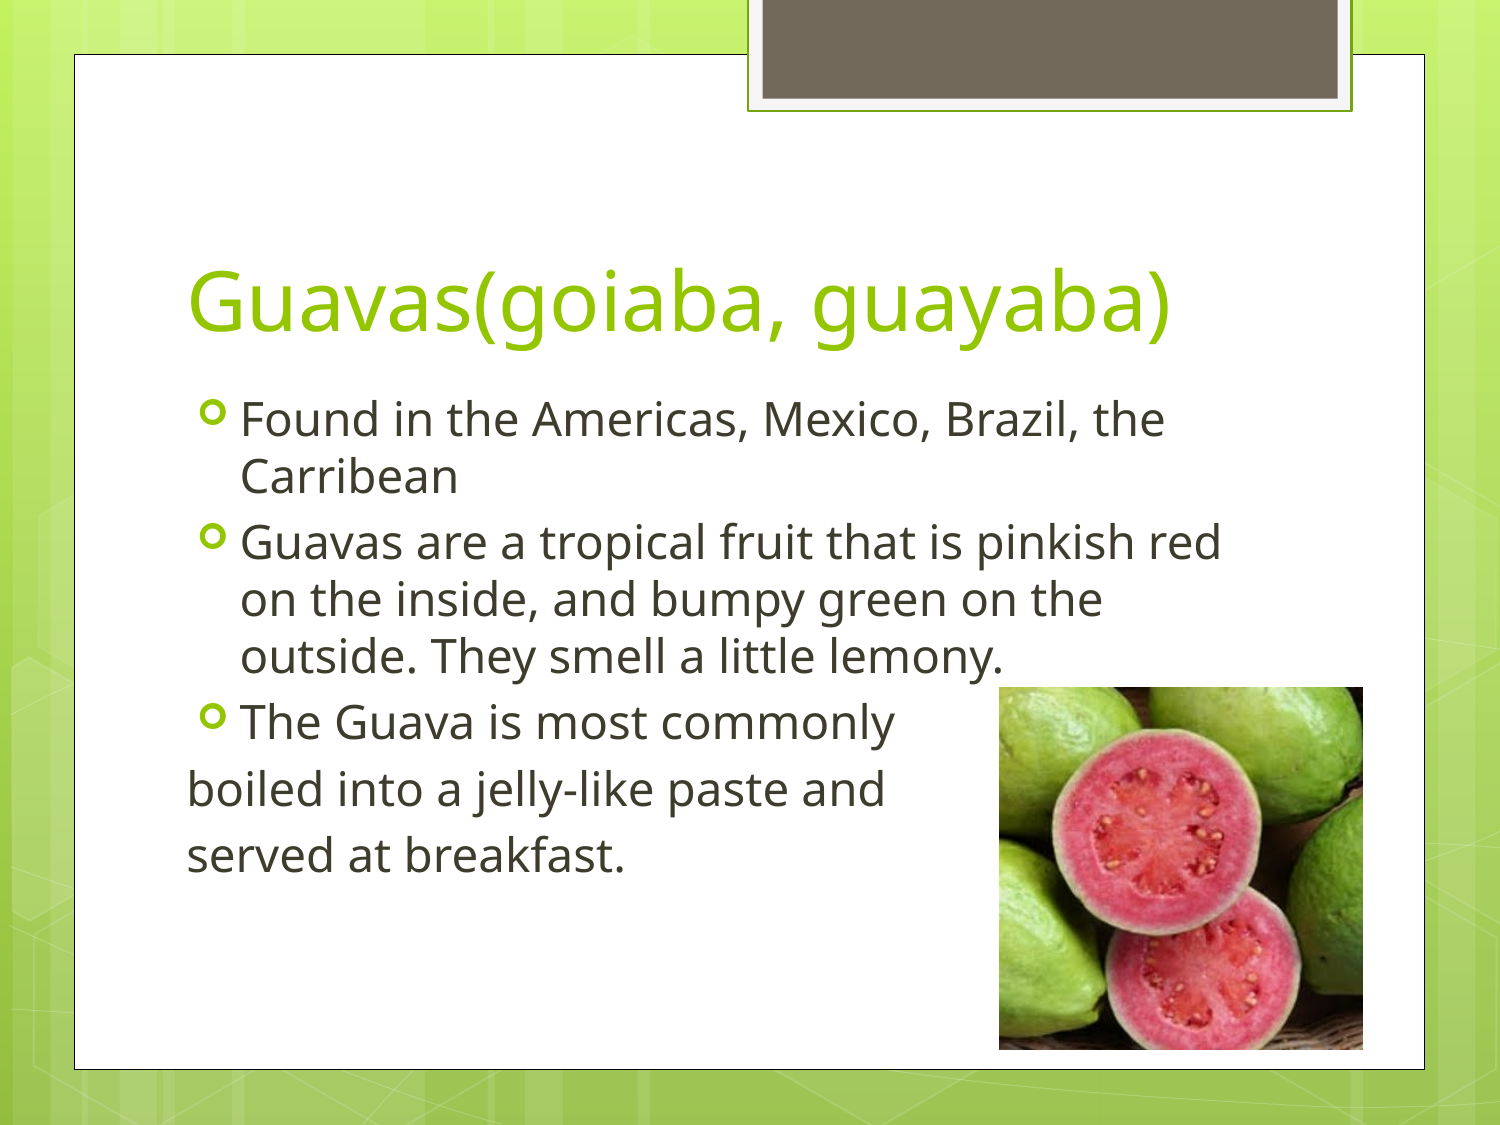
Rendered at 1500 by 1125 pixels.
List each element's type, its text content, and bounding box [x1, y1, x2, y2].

picture [999, 687, 1363, 1051]
list Found in the Americas, Mexico, Brazil, the Carribean Guavas are a tropical fruit that is pinkish red on the inside, and bumpy green on the outside. They smell a little lemony. The Guava is most commonly boiled into a jelly-like paste and served at breakfast. [171, 381, 1283, 957]
title Guavas(goiaba, guayaba) [171, 168, 1324, 357]
